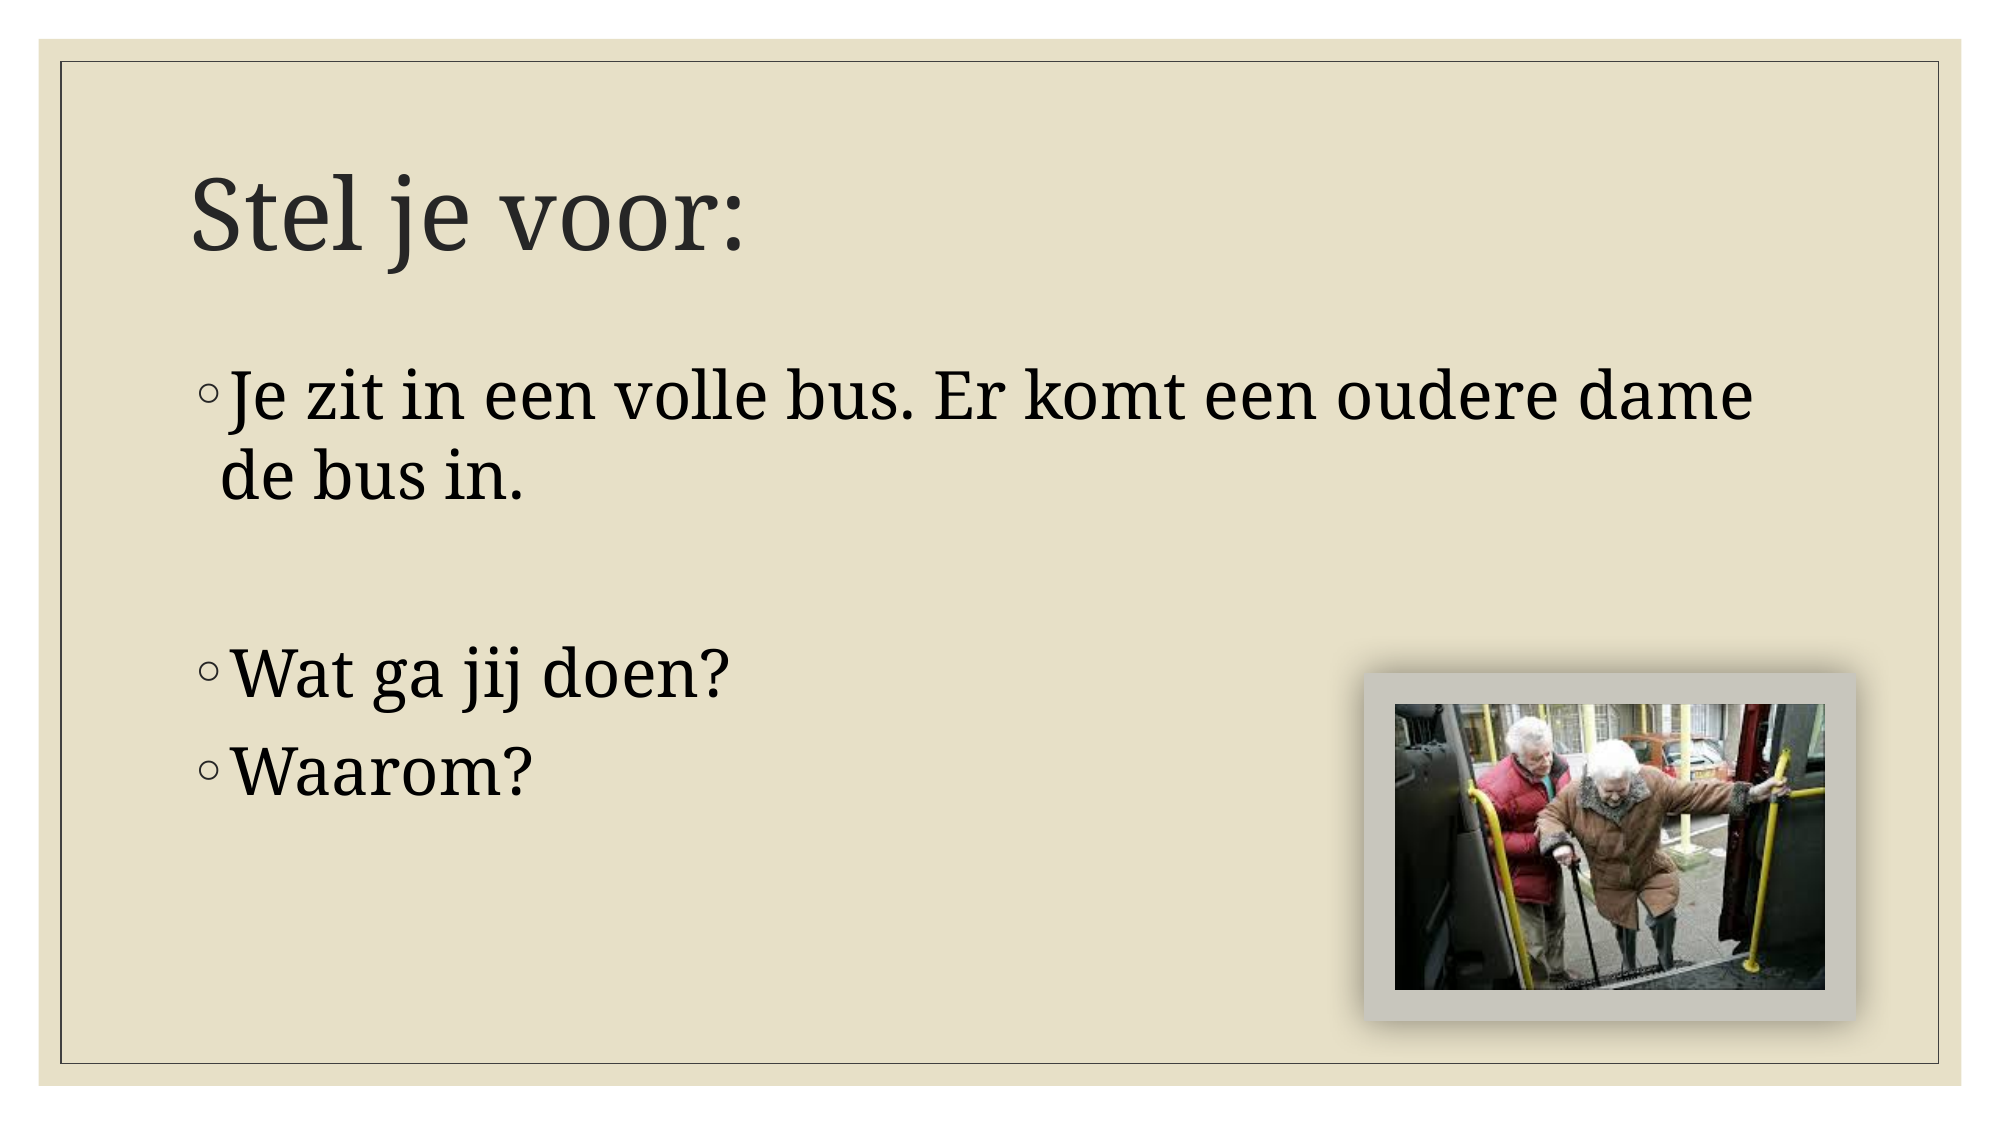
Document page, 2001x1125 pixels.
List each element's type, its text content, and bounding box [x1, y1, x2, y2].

picture [1395, 703, 1825, 990]
list Je zit in een volle bus. Er komt een oudere dame de bus in. Wat ga jij doen? Waarom? [174, 345, 1825, 990]
title Stel je voor: [174, 105, 1825, 331]
